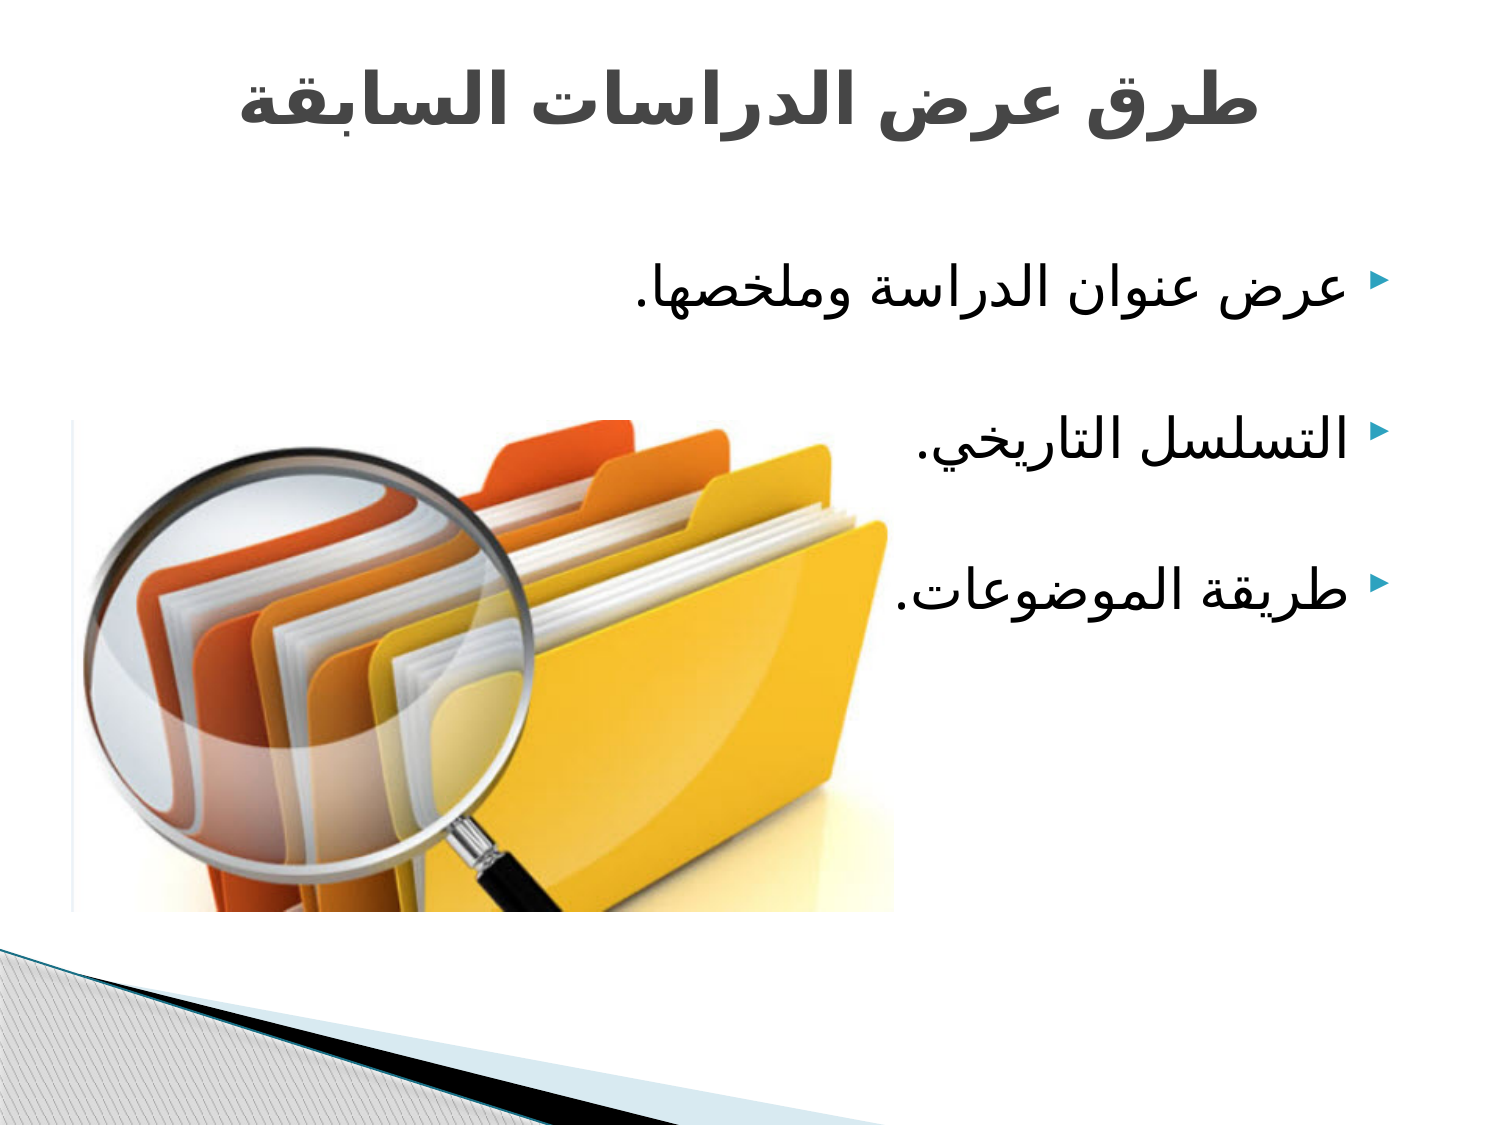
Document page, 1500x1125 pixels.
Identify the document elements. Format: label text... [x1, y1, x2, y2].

title طرق عرض الدراسات السابقة [75, 45, 1425, 233]
picture [71, 420, 894, 912]
list عرض عنوان الدراسة وملخصها. التسلسل التاريخي. طريقة الموضوعات. [75, 243, 1425, 986]
